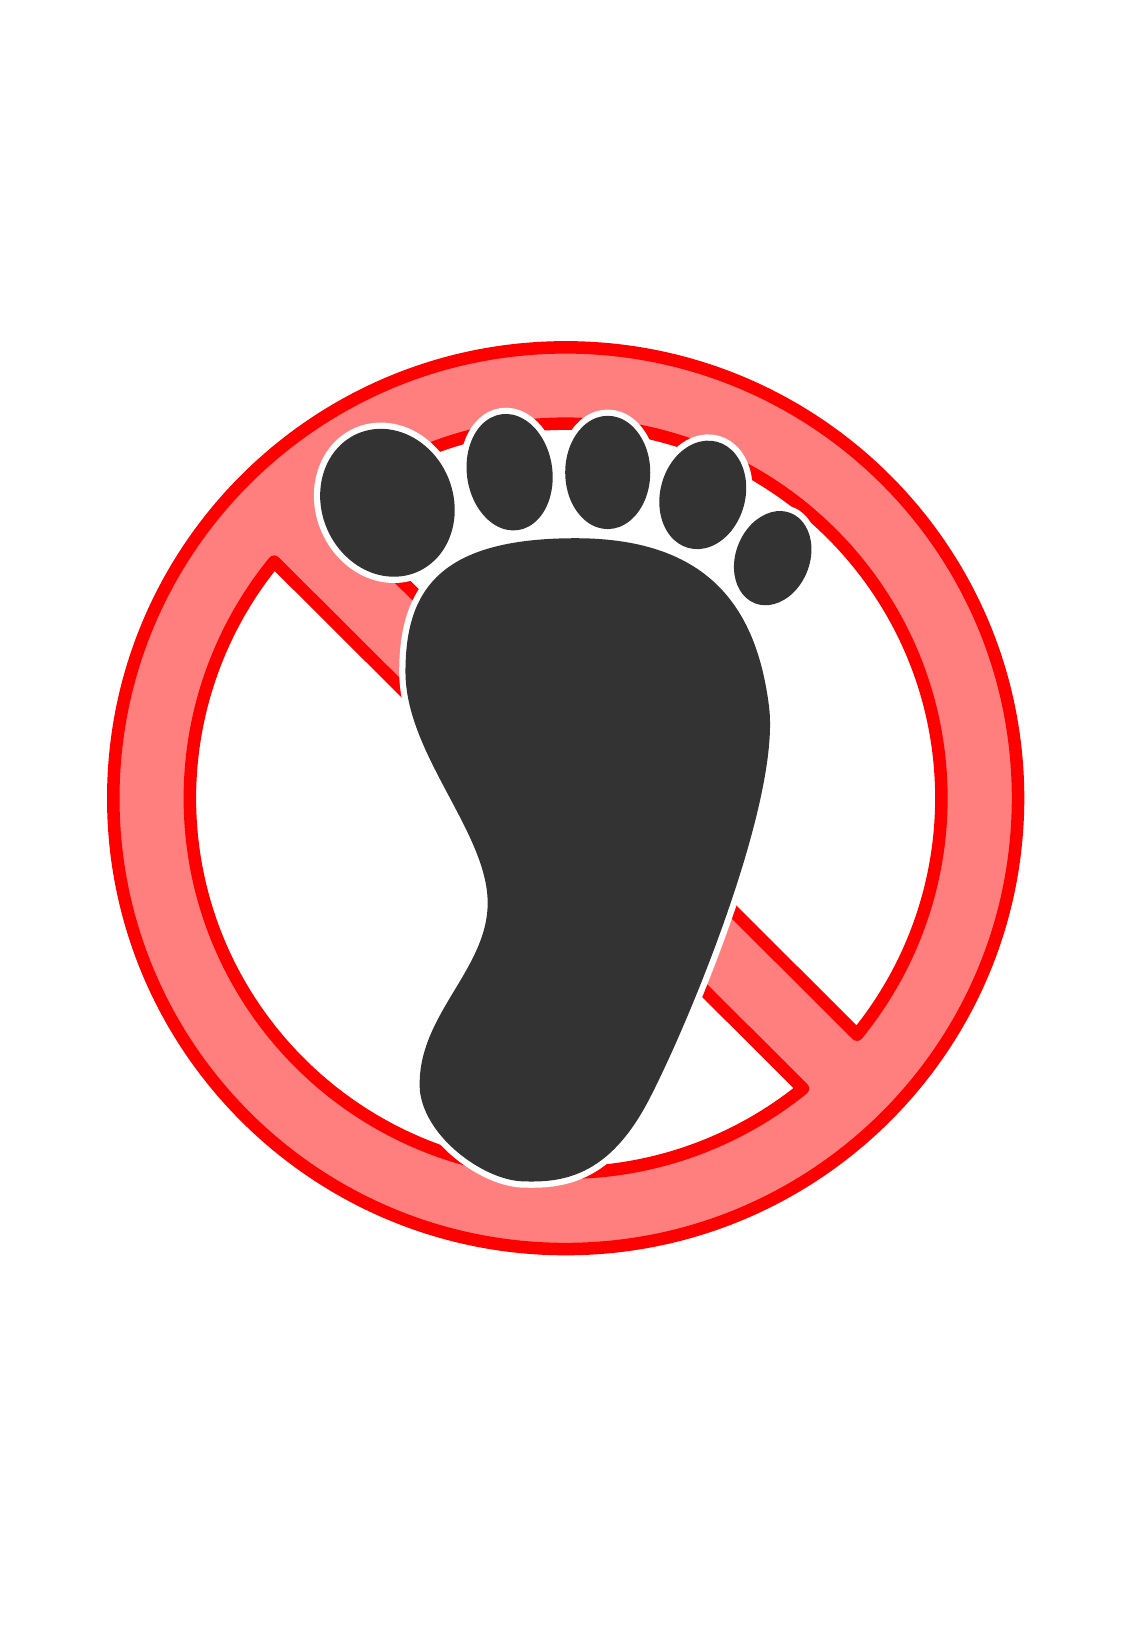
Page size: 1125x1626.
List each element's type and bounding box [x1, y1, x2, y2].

text_box [113, 347, 1019, 1250]
